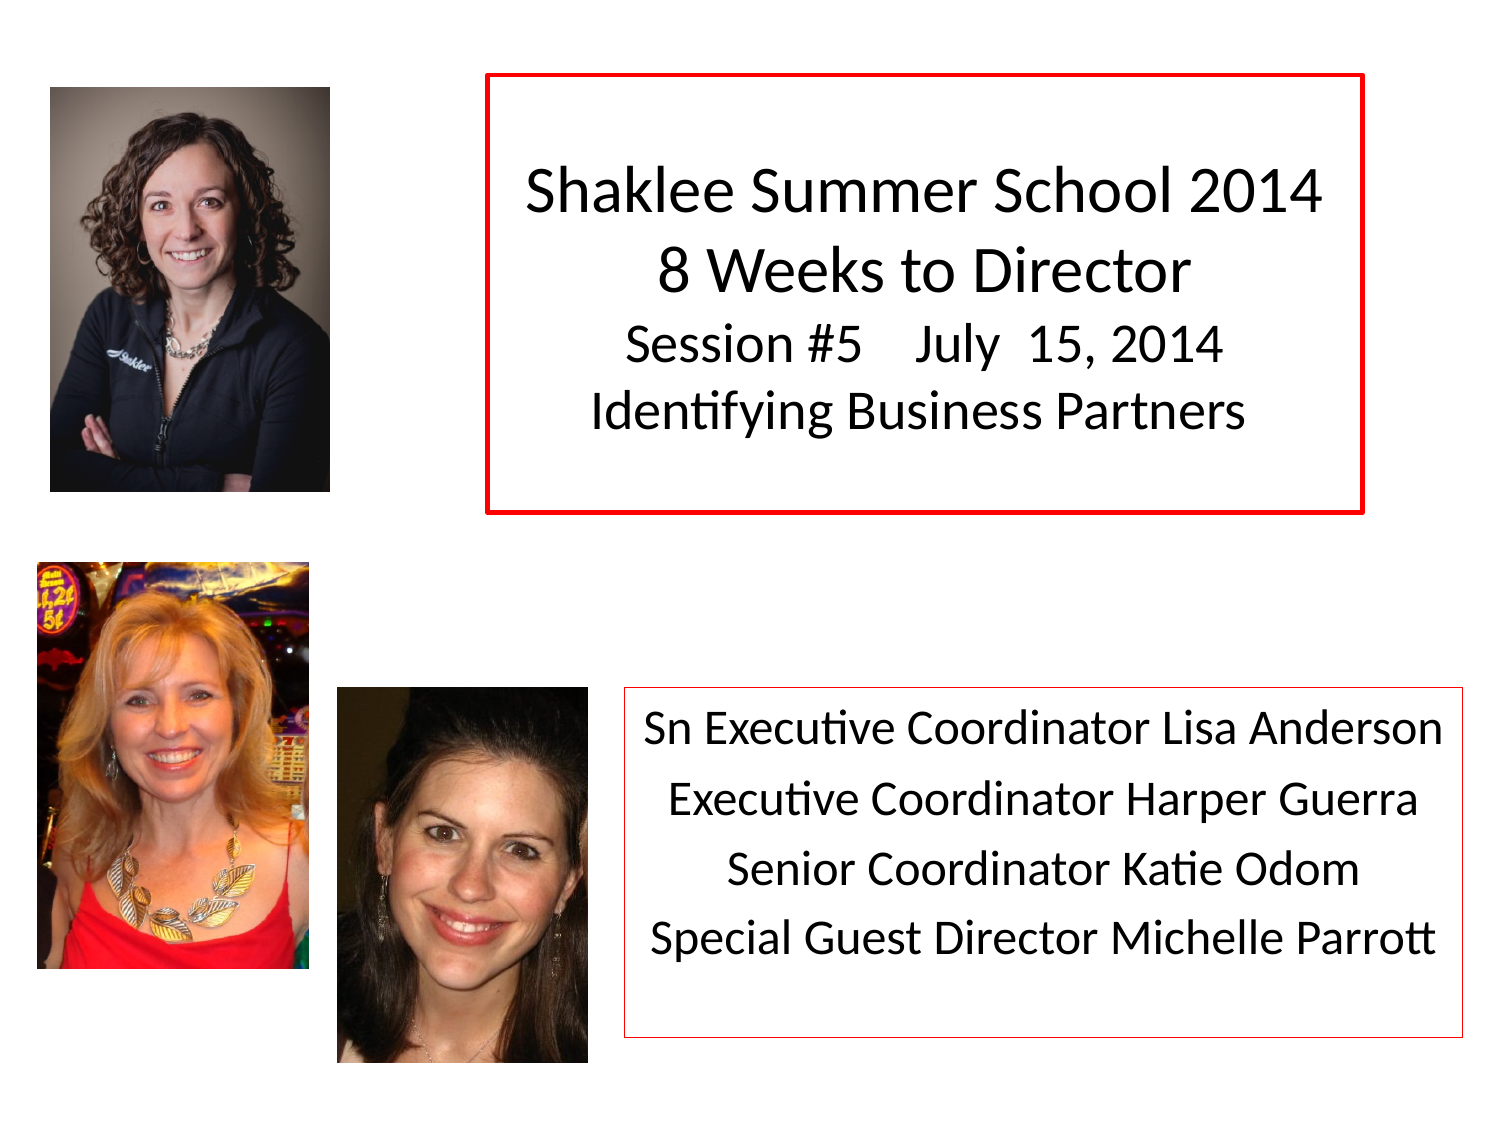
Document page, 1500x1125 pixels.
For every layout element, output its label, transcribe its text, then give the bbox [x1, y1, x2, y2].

picture [49, 87, 330, 493]
subtitle Sn Executive Coordinator Lisa Anderson Executive Coordinator Harper Guerra Senior Coordinator Katie Odom Special Guest Director Michelle Parrott [624, 687, 1463, 1038]
picture [337, 687, 588, 1063]
title Shaklee Summer School 2014 8 Weeks to Director Session #5 July 15, 2014 Identifying Business Partners [487, 75, 1363, 513]
picture [37, 562, 309, 969]
